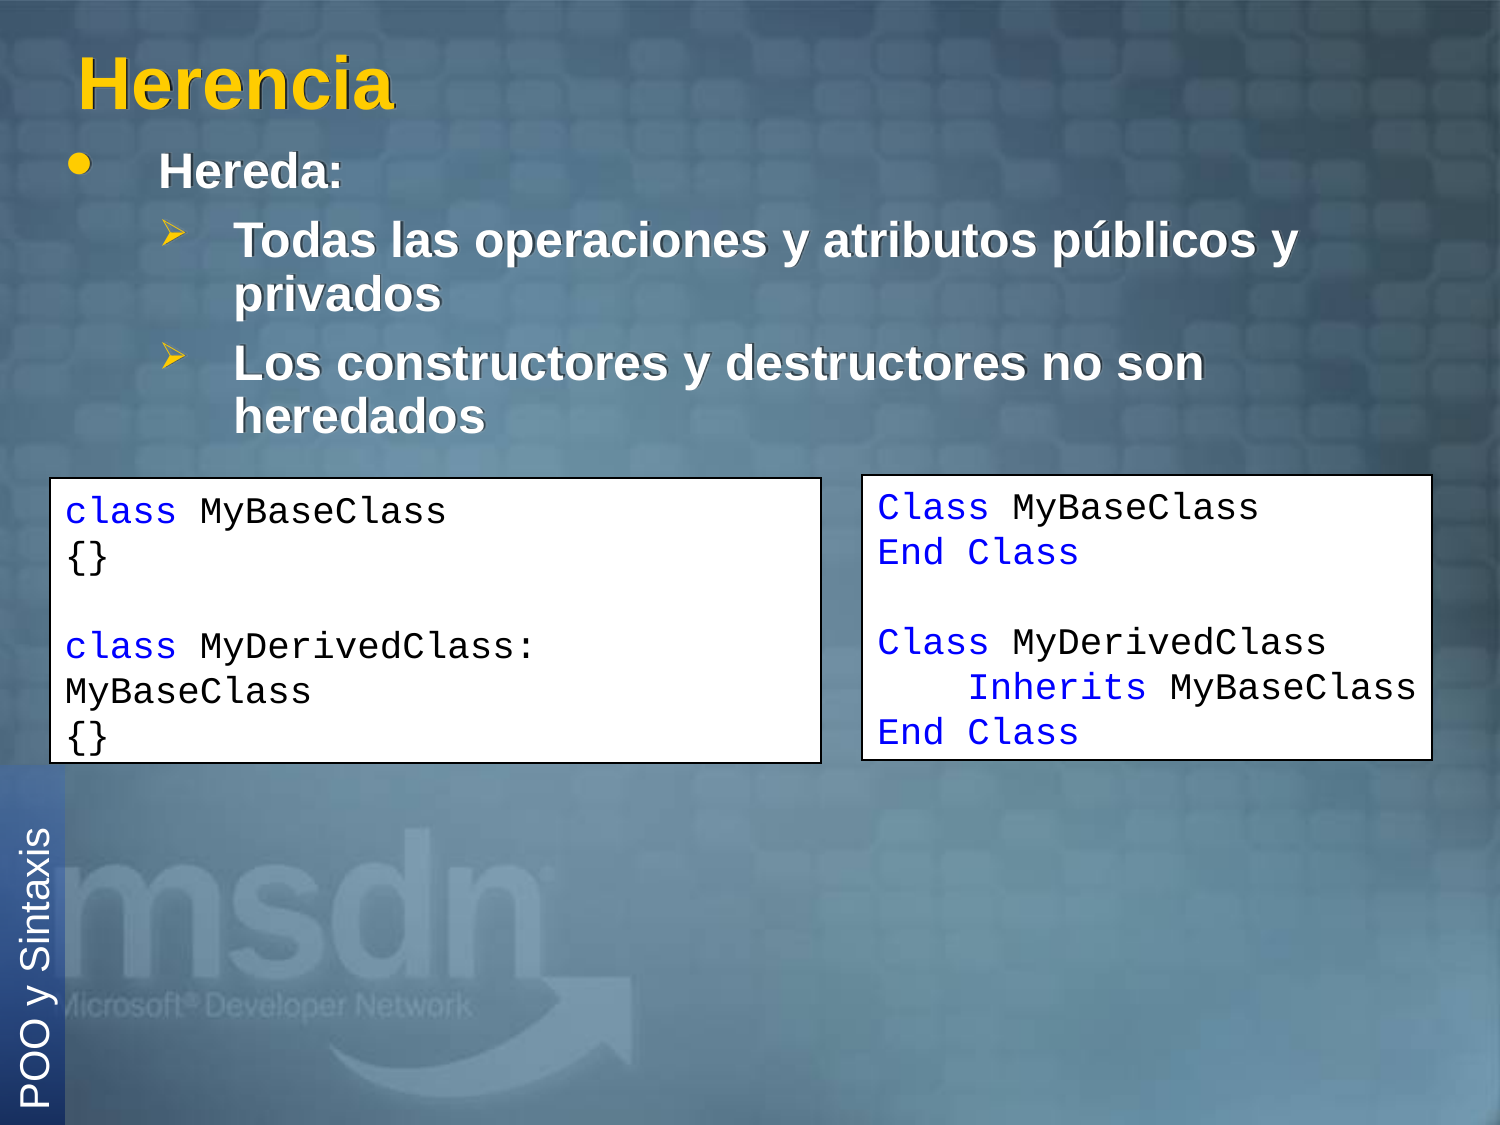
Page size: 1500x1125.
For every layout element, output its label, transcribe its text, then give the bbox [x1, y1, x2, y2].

list Hereda: Todas las operaciones y atributos públicos y privados Los constructores y destructores no son heredados [50, 137, 1427, 458]
text_box POO y Sintaxis [0, 765, 65, 1125]
title Herencia [62, 37, 1440, 134]
text_box Class MyBaseClass End Class Class MyDerivedClass Inherits MyBaseClass End Class [862, 474, 1433, 760]
text_box class MyBaseClass {} class MyDerivedClass: MyBaseClass {} [49, 478, 822, 764]
picture [0, 0, 1500, 1125]
